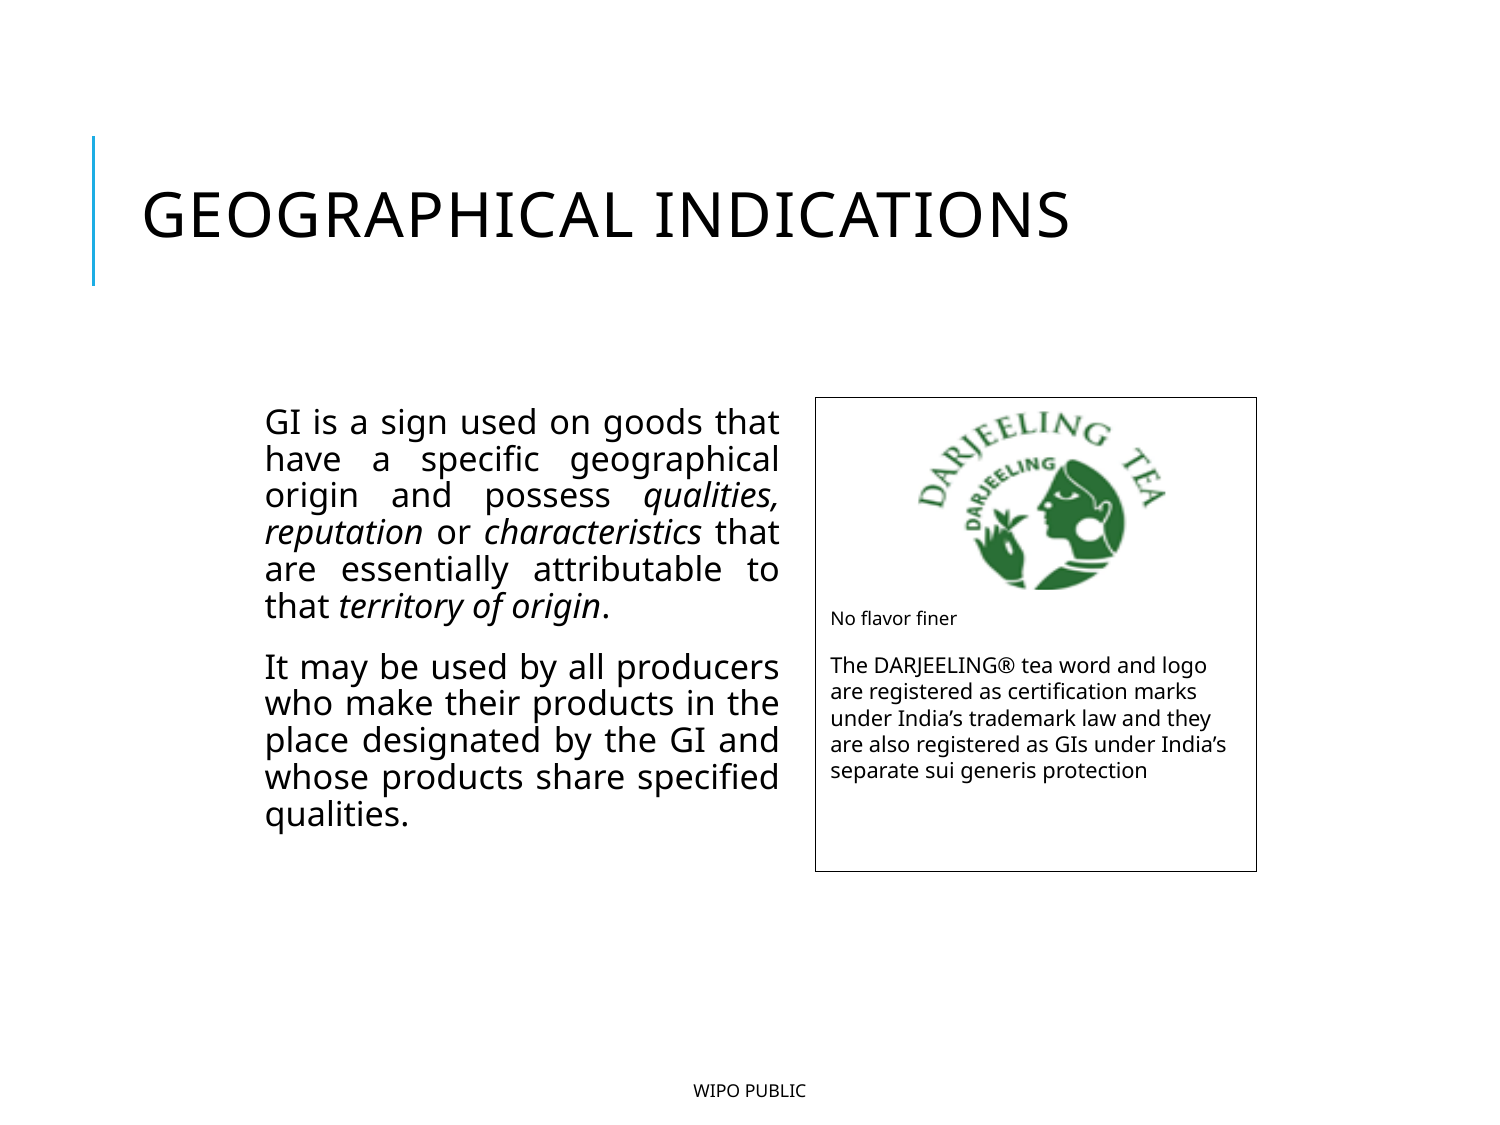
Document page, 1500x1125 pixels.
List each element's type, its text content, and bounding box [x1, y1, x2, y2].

text_box No flavor finer The DARJEELING® tea word and logo are registered as certification marks under India’s trademark law and they are also registered as GIs under India’s separate sui generis protection [815, 397, 1257, 872]
picture [917, 410, 1166, 591]
list GI is a sign used on goods that have a specific geographical origin and possess qualities, reputation or characteristics that are essentially attributable to that territory of origin. It may be used by all producers who make their products in the place designated by the GI and whose products share specified qualities. [243, 397, 788, 851]
title Geographical indications [126, 96, 1322, 342]
